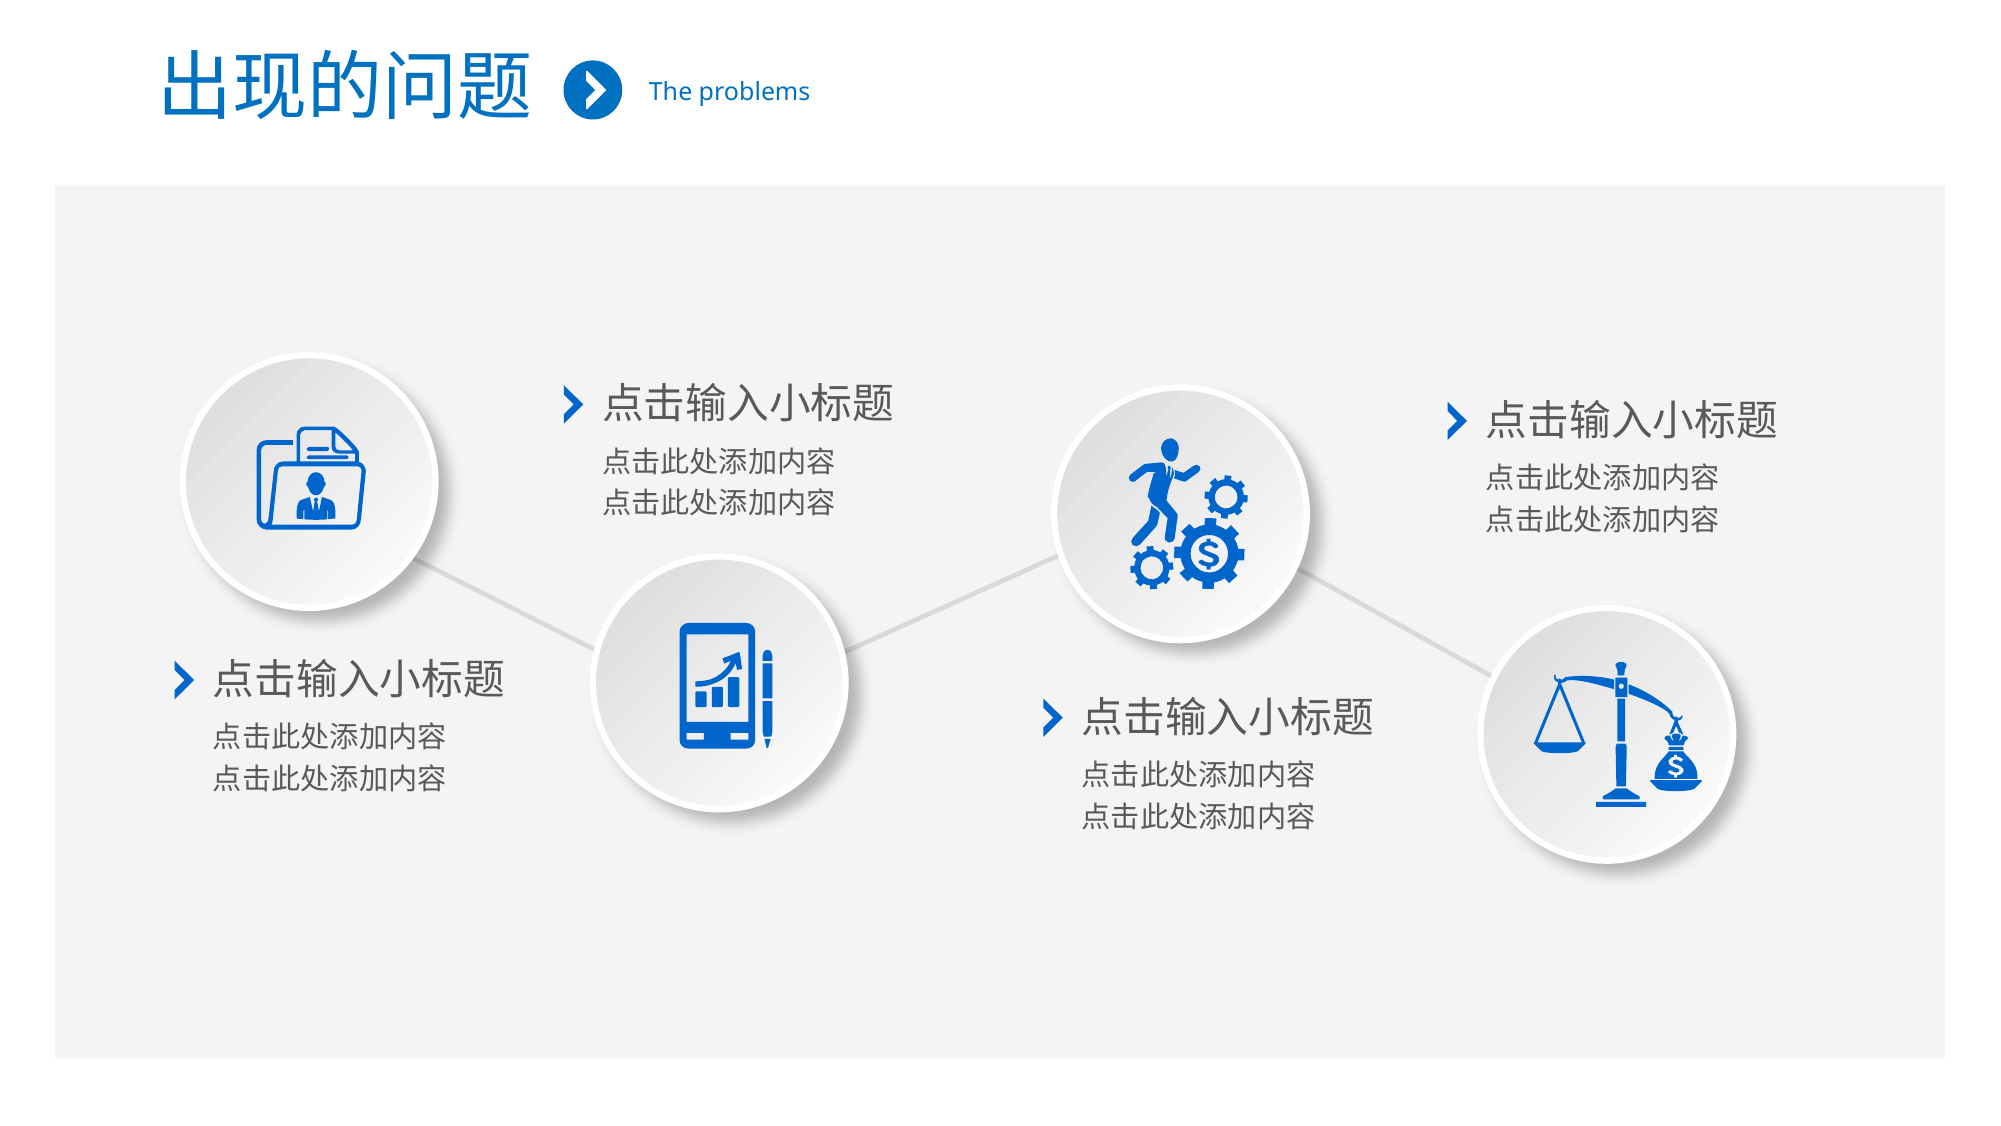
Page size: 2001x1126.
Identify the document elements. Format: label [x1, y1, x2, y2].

text_box [174, 645, 605, 804]
text_box [1447, 385, 1878, 545]
text_box [182, 354, 436, 609]
text_box [592, 556, 846, 810]
text_box [1480, 607, 1734, 861]
text_box [563, 369, 994, 529]
text_box [114, 30, 1010, 138]
text_box [1053, 387, 1308, 641]
text_box [53, 183, 1947, 1061]
text_box [1043, 682, 1474, 842]
text_box [390, 546, 623, 643]
text_box [1258, 546, 1534, 682]
text_box [821, 546, 1079, 663]
